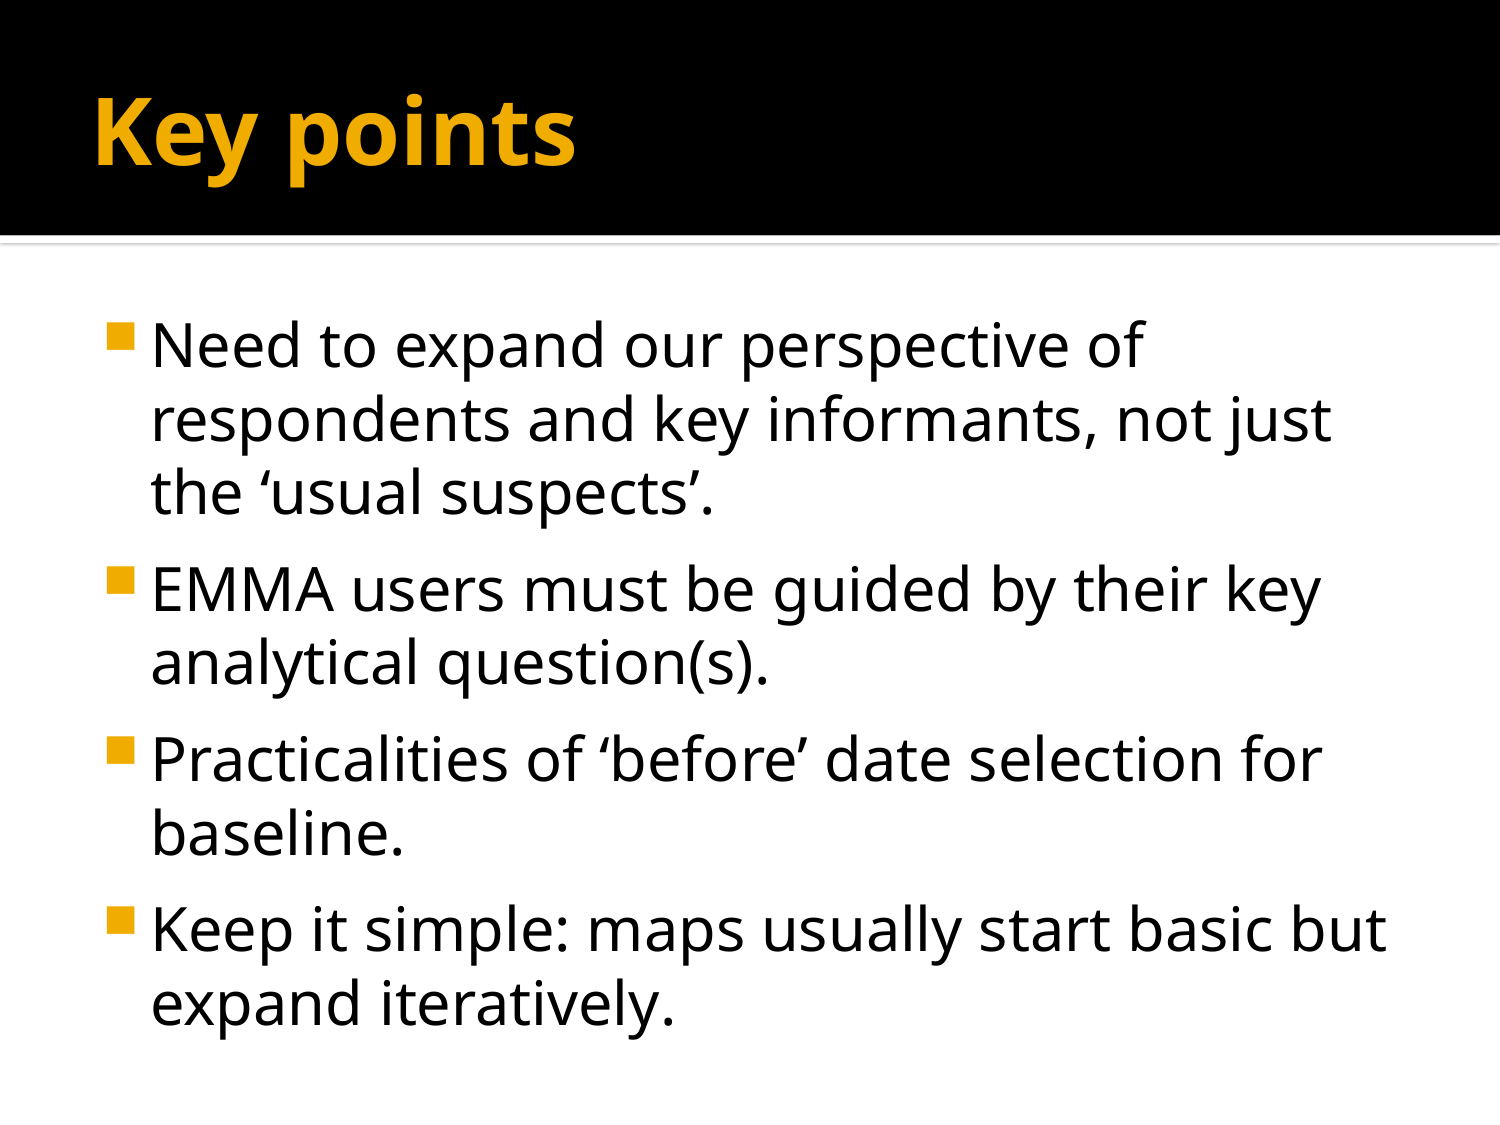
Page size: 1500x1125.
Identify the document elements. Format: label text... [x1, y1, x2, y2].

list Need to expand our perspective of respondents and key informants, not just the ‘usual suspects’. EMMA users must be guided by their key analytical question(s). Practicalities of ‘before’ date selection for baseline. Keep it simple: maps usually start basic but expand iteratively. [75, 291, 1425, 1050]
title Key points [75, 25, 1425, 231]
